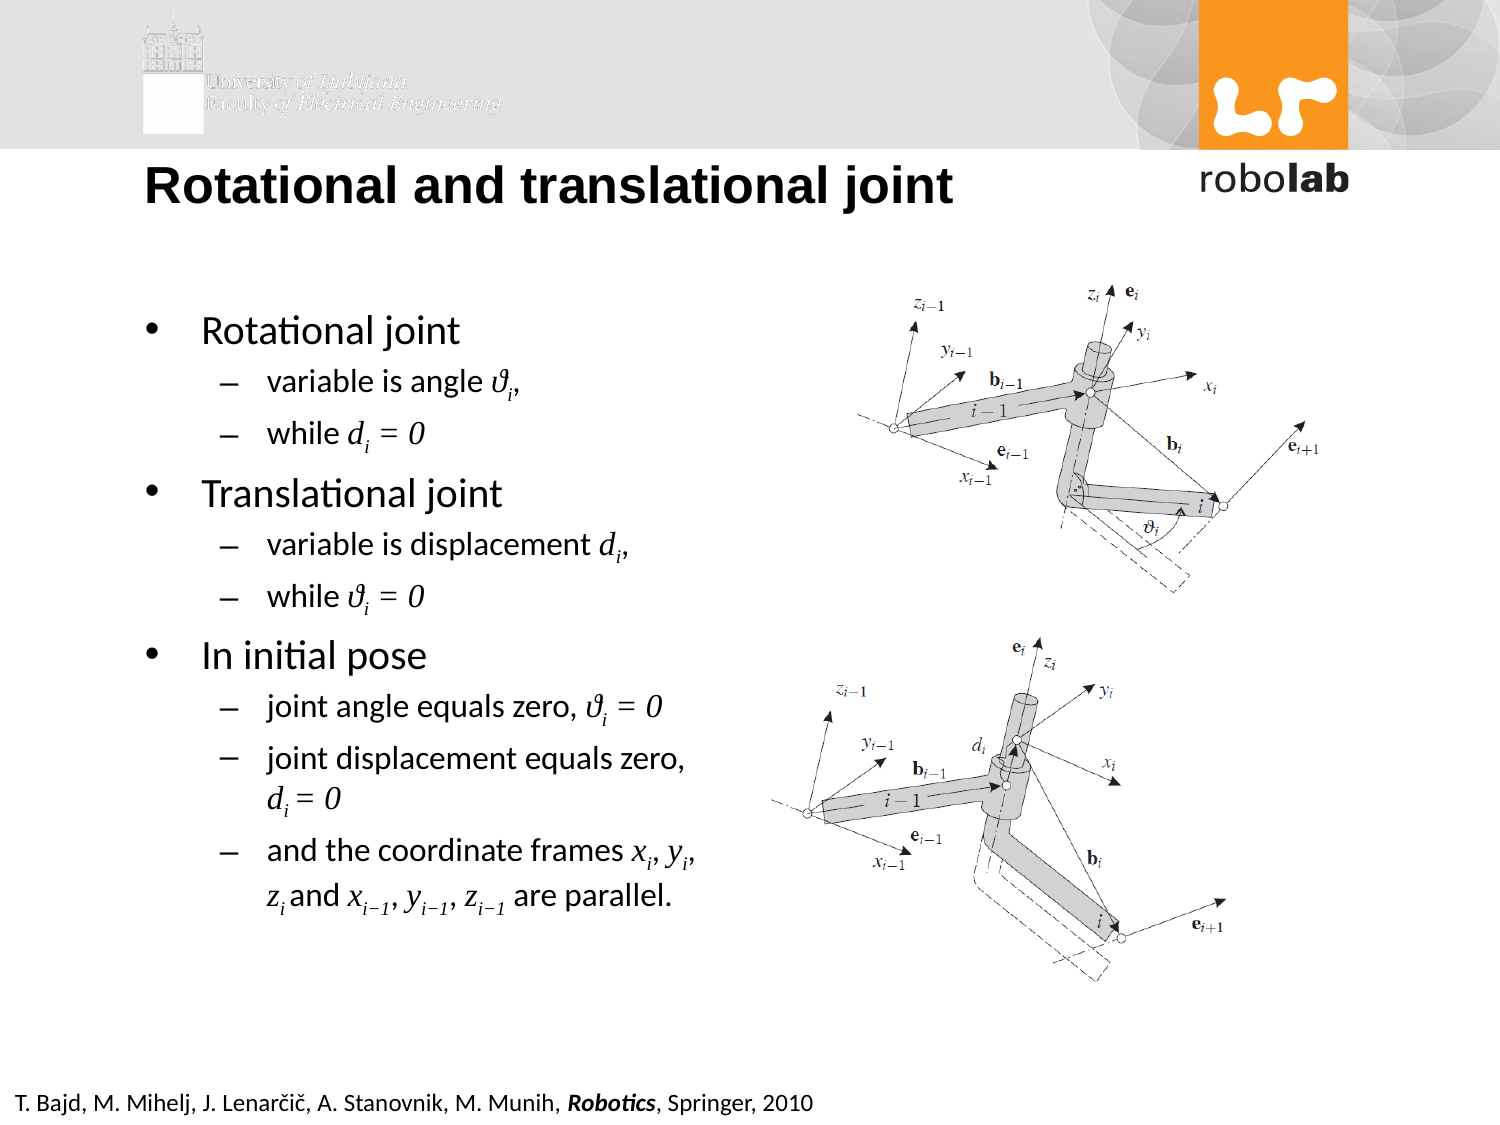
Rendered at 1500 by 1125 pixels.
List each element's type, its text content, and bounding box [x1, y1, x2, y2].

title Rotational and translational joint [129, 94, 1311, 272]
picture [143, 10, 501, 94]
picture [998, 0, 1500, 196]
list Rotational joint variable is angle ϑi, while di = 0 Translational joint variable is displacement di, while ϑi = 0 In initial pose joint angle equals zero, ϑi = 0 joint displacement equals zero, di = 0 and the coordinate frames xi, yi, zi and xi−1, yi−1, zi−1 are parallel. [129, 295, 715, 1034]
picture [749, 274, 1338, 988]
